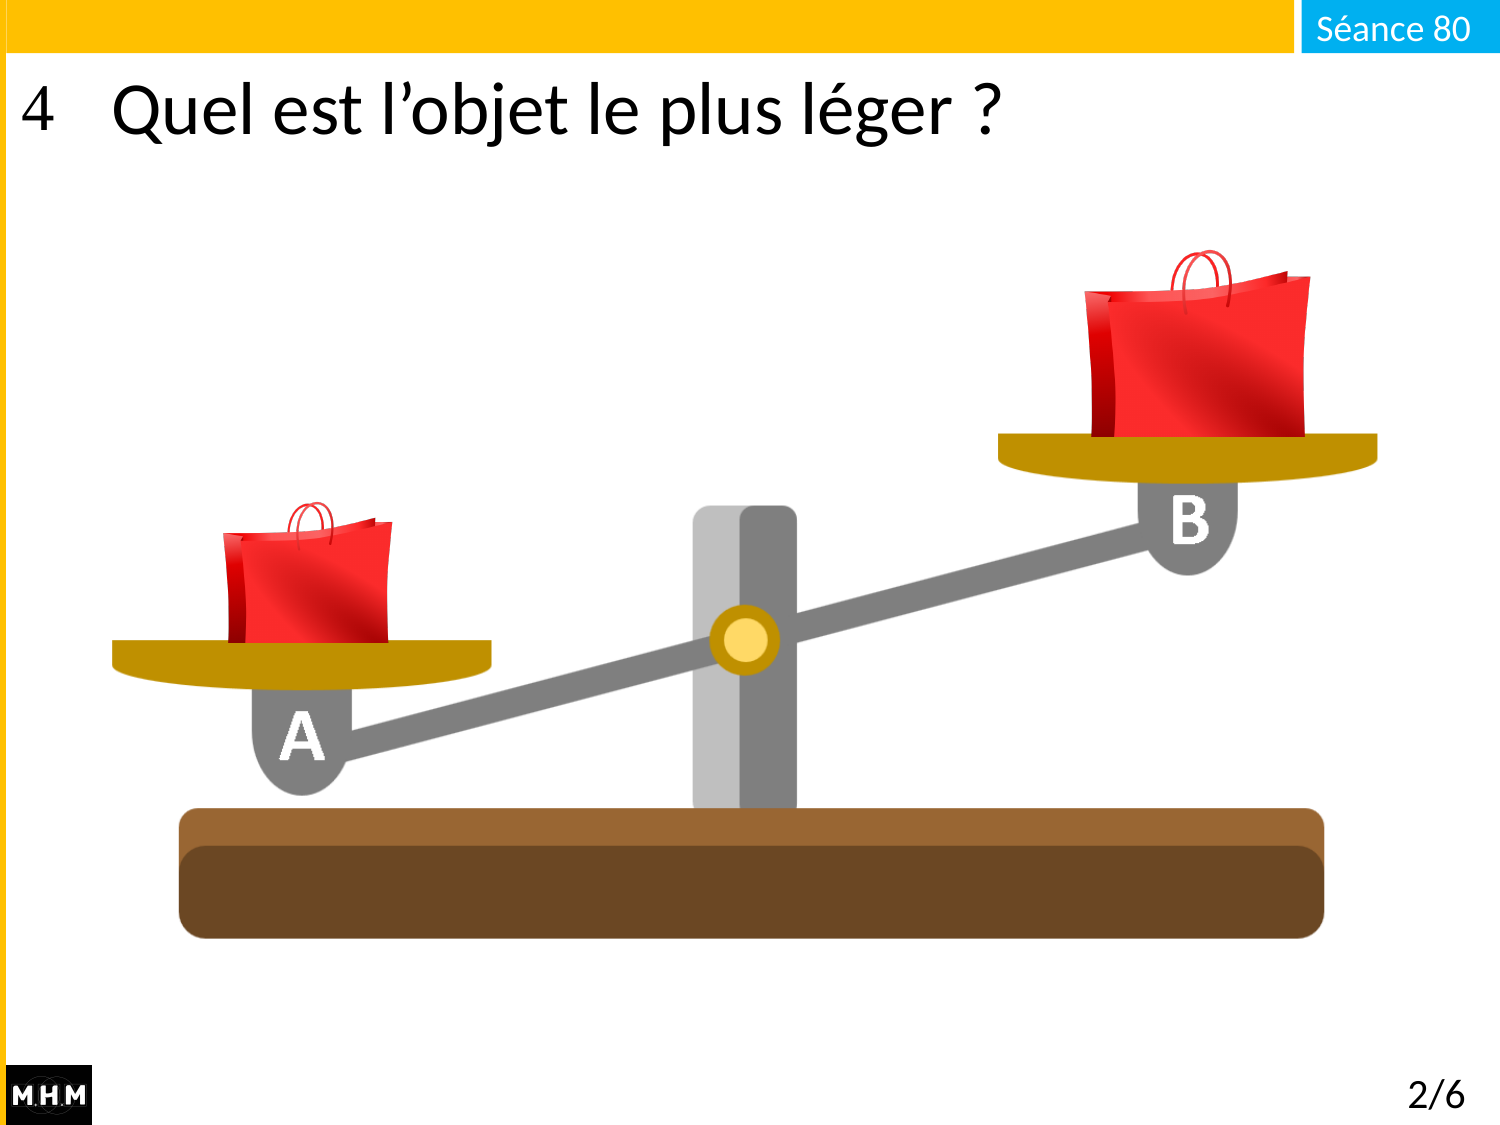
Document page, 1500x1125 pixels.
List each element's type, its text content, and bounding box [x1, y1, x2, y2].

picture [109, 246, 1391, 947]
list 2/6 [1373, 1064, 1500, 1125]
picture [6, 1065, 92, 1125]
title Quel est l’objet le plus léger ? [96, 60, 1391, 160]
